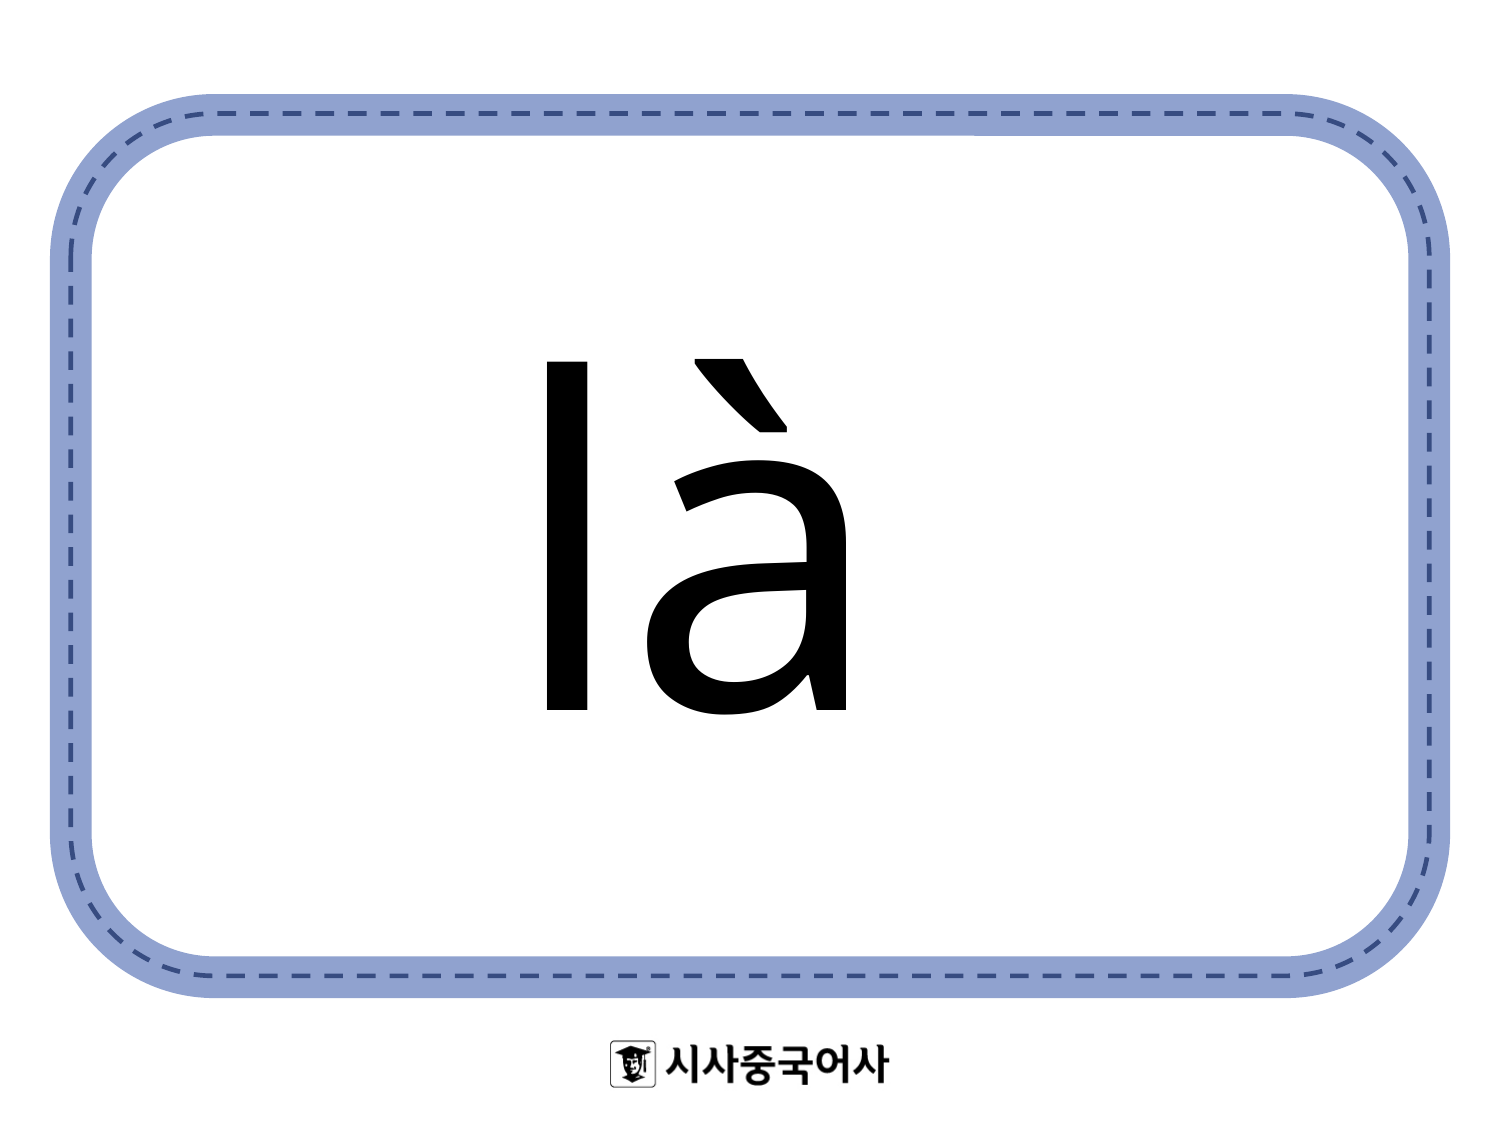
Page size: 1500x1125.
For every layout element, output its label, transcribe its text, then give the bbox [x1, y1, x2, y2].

text_box là [167, 195, 1376, 858]
picture [602, 1034, 898, 1094]
